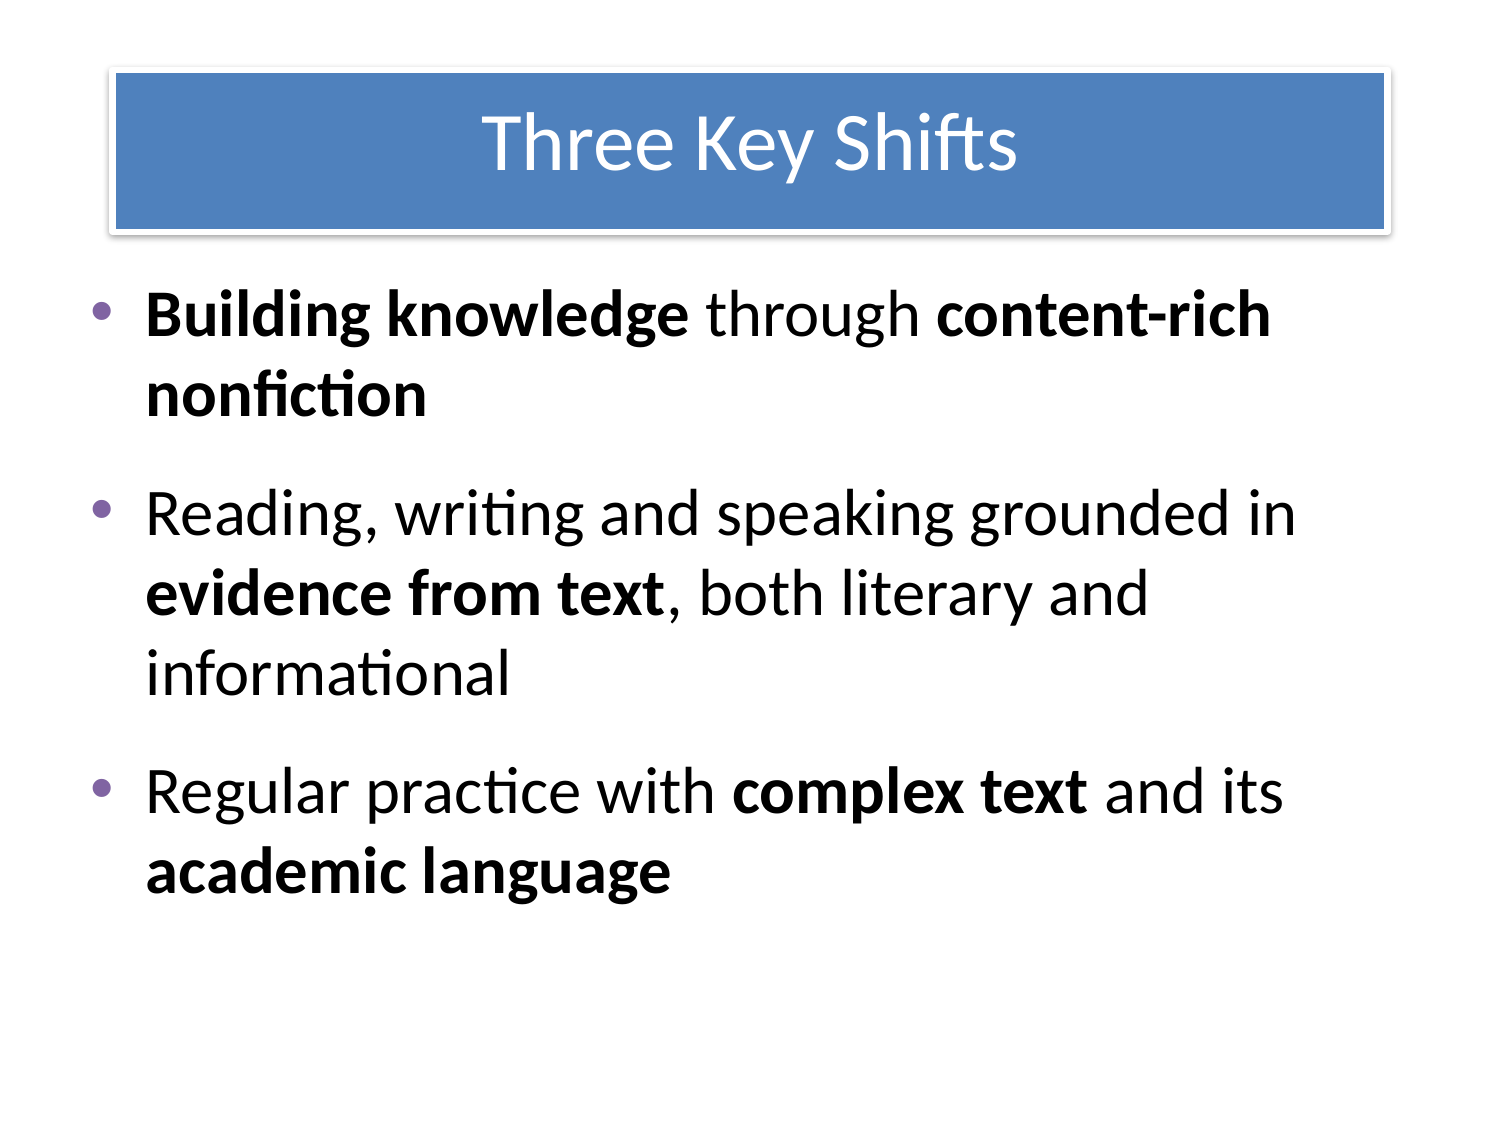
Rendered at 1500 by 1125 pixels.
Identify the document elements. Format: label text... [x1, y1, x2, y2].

text_box Three Key Shifts [109, 67, 1391, 235]
list Building knowledge through content-rich nonfiction Reading, writing and speaking grounded in evidence from text, both literary and informational Regular practice with complex text and its academic language [75, 262, 1425, 1005]
